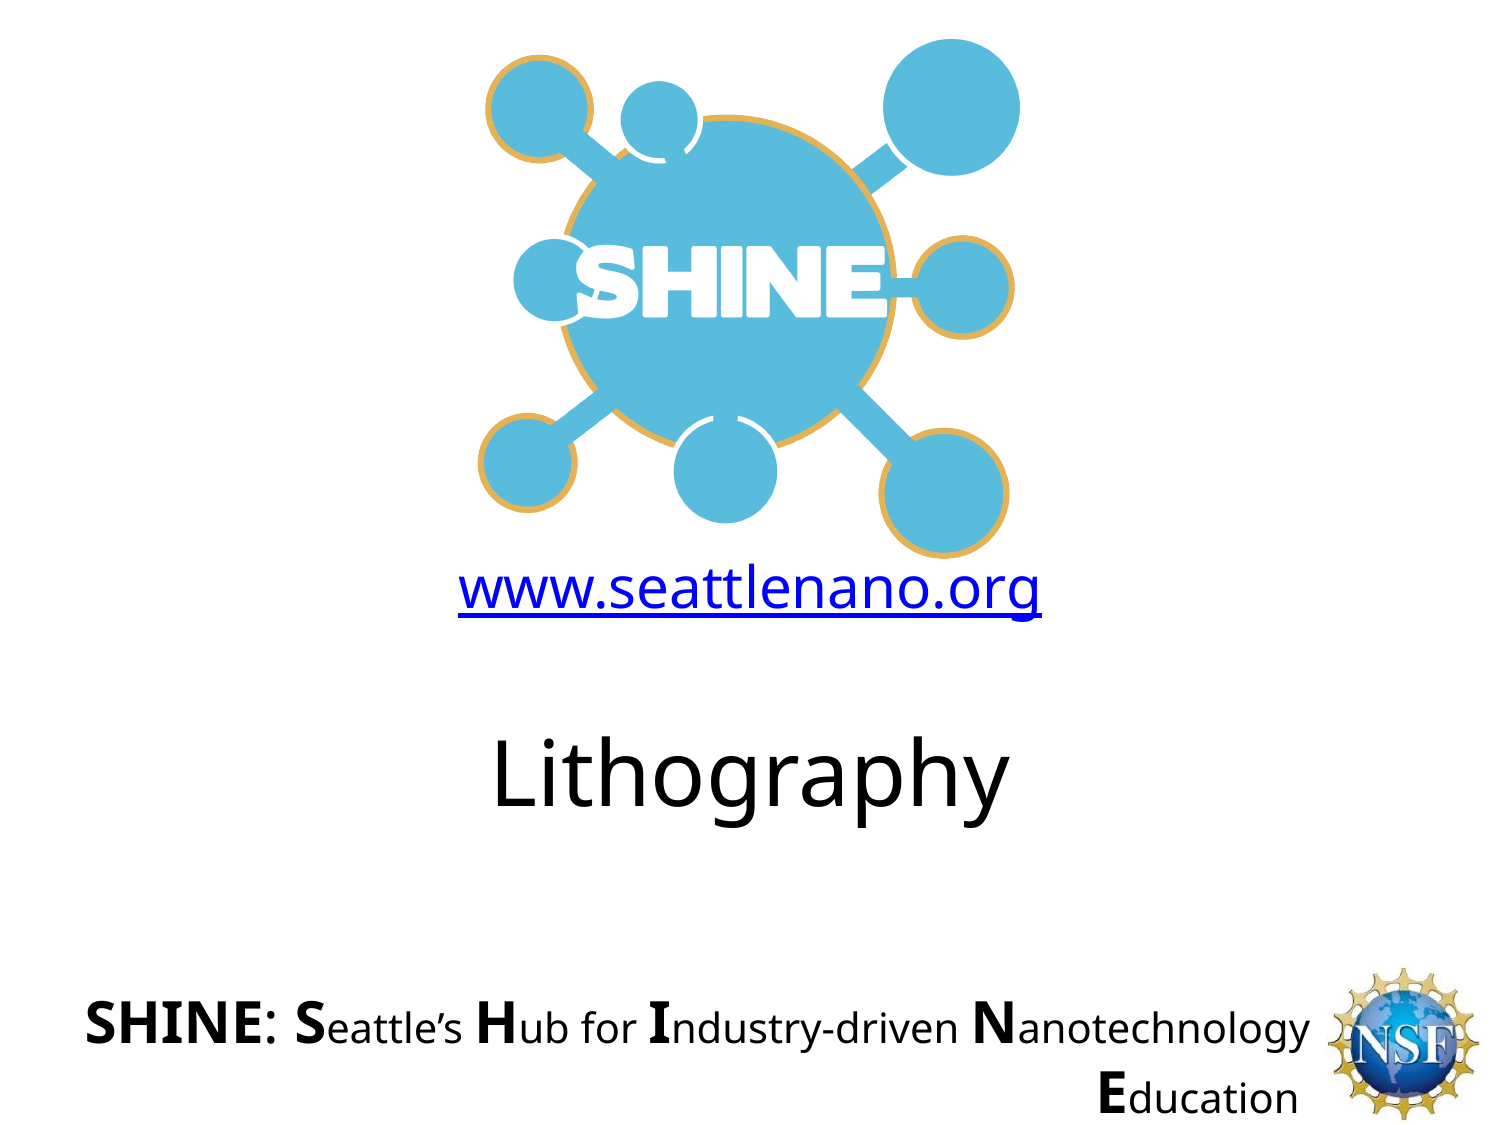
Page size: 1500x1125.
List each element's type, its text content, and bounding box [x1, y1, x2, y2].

picture [1325, 964, 1483, 1123]
title Lithography [112, 706, 1388, 833]
picture [463, 33, 1037, 559]
